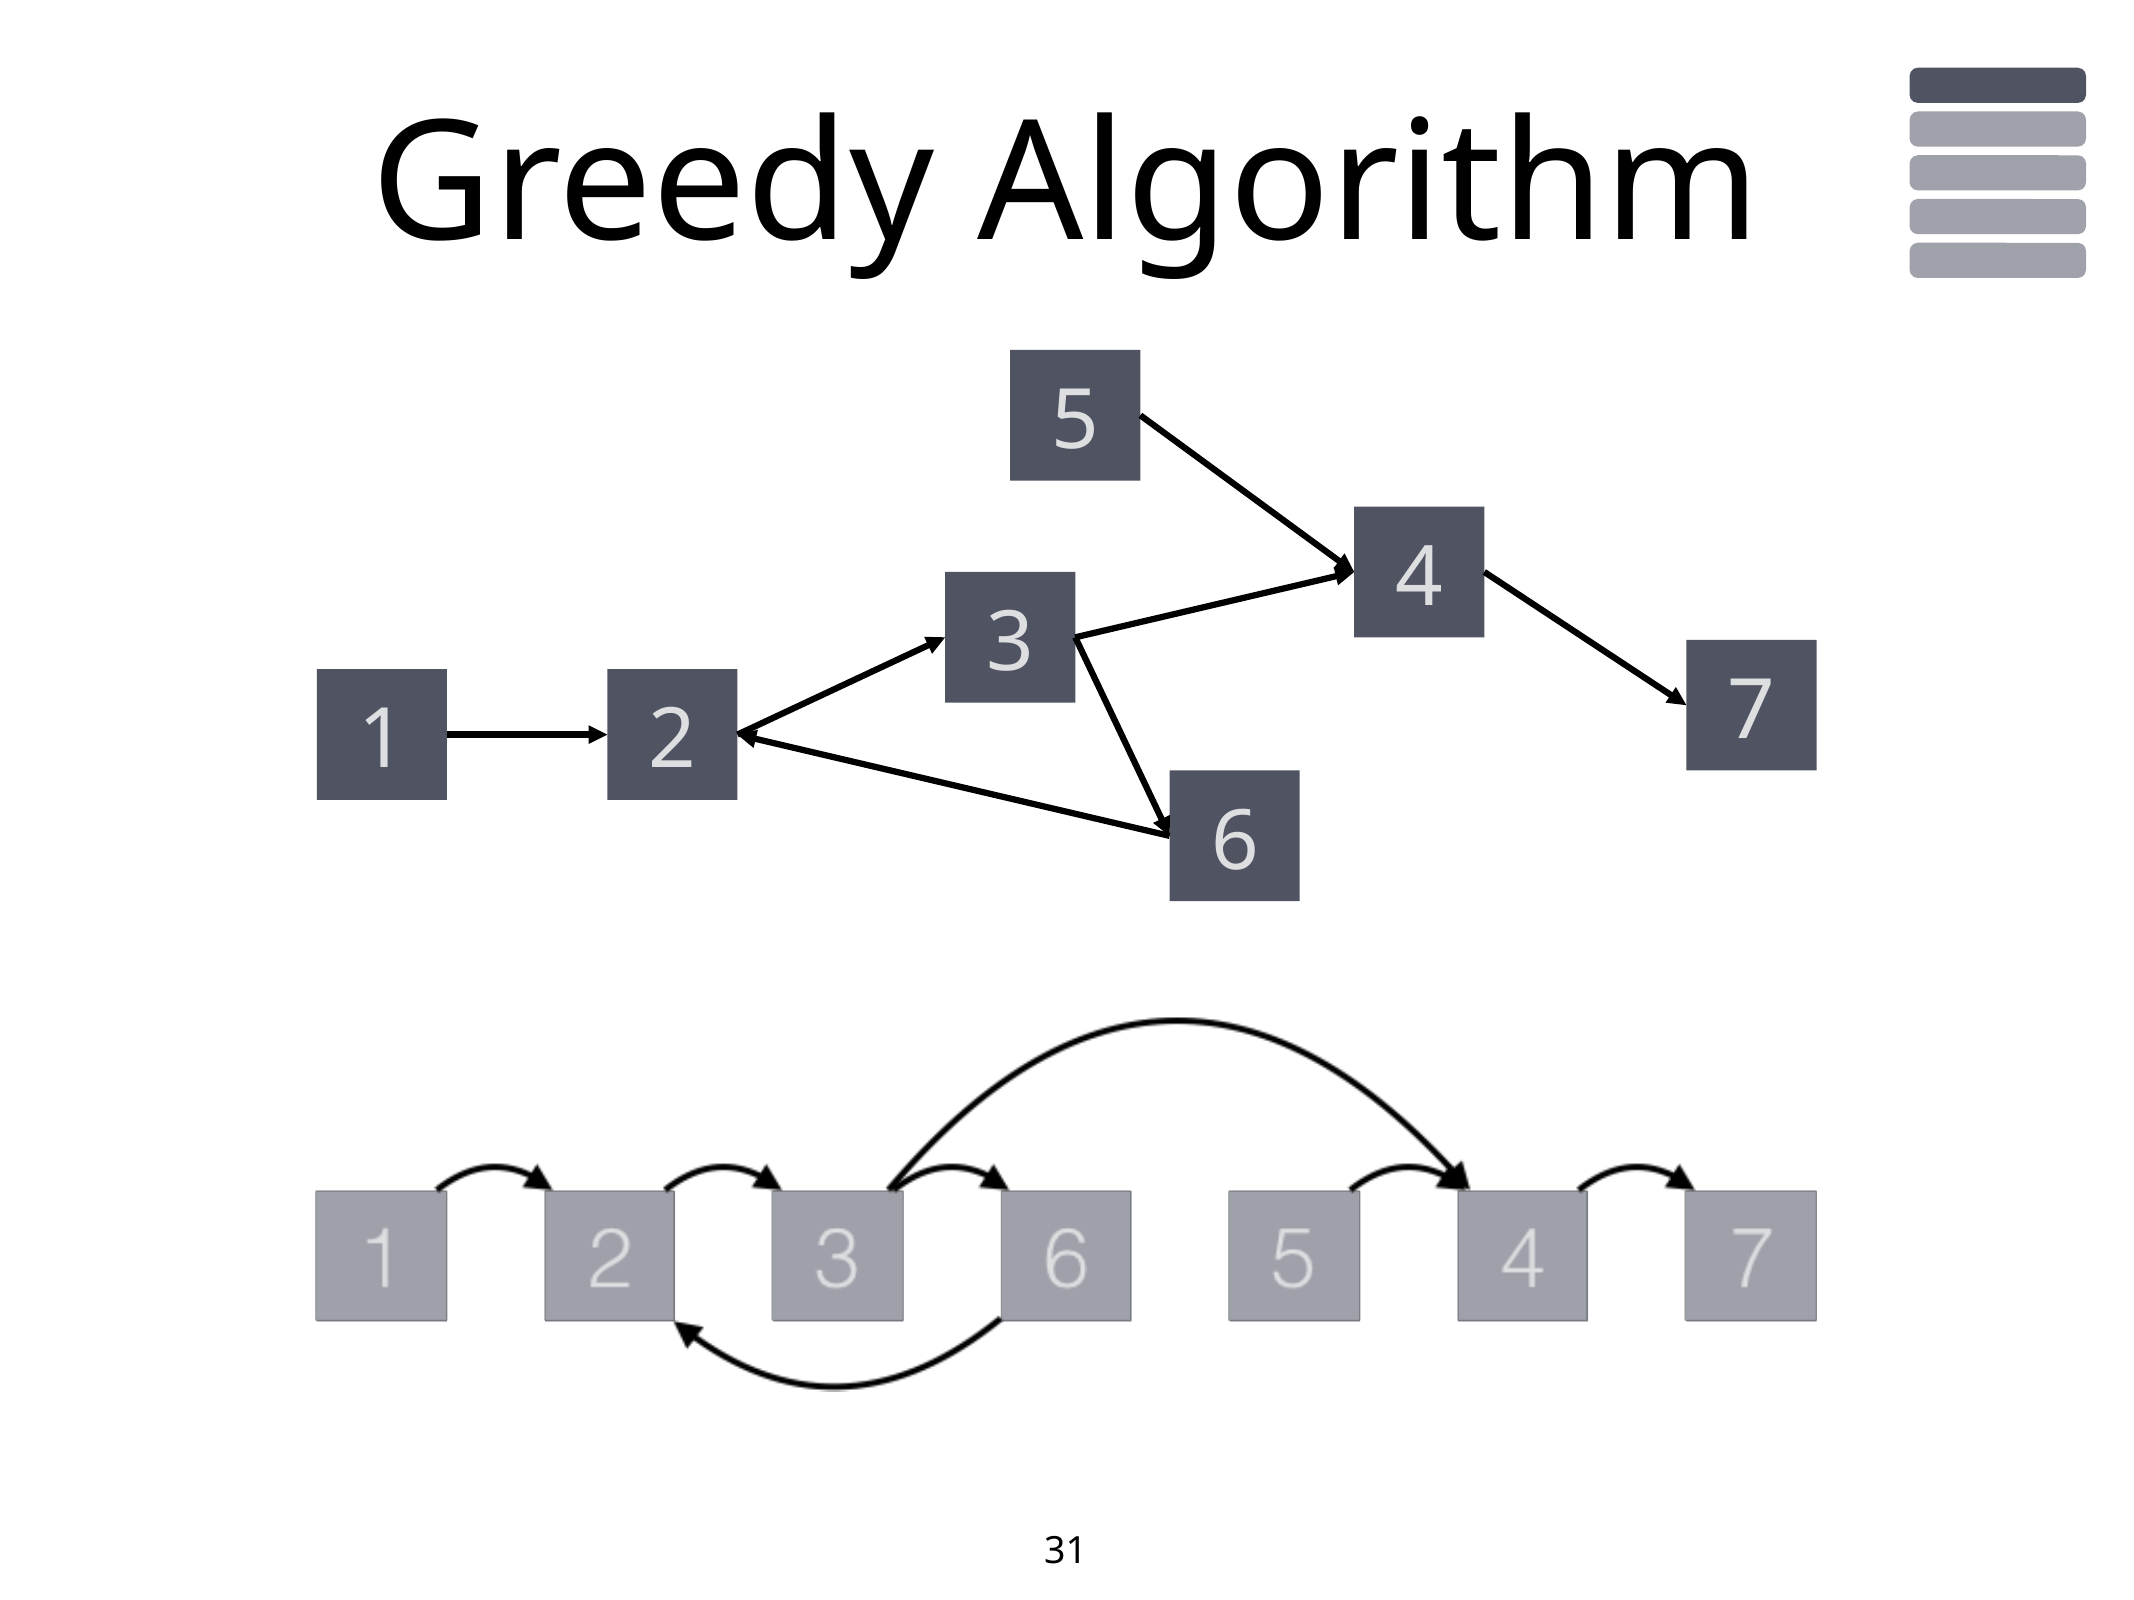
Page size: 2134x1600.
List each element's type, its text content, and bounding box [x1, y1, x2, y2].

text_box 2 [607, 669, 732, 800]
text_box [1140, 415, 1355, 565]
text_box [737, 637, 946, 729]
text_box 4 [1361, 506, 1485, 638]
slide_number 31 [1034, 1517, 1097, 1581]
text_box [1075, 571, 1355, 638]
picture [314, 1016, 1819, 1392]
text_box 6 [1169, 770, 1300, 902]
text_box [737, 734, 1170, 837]
title Greedy Algorithm [155, 0, 1978, 351]
text_box 3 [945, 571, 1071, 703]
text_box 1 [316, 669, 447, 800]
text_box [1484, 571, 1687, 706]
text_box 5 [1010, 349, 1141, 481]
text_box 7 [1686, 639, 1817, 771]
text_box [1075, 637, 1170, 728]
